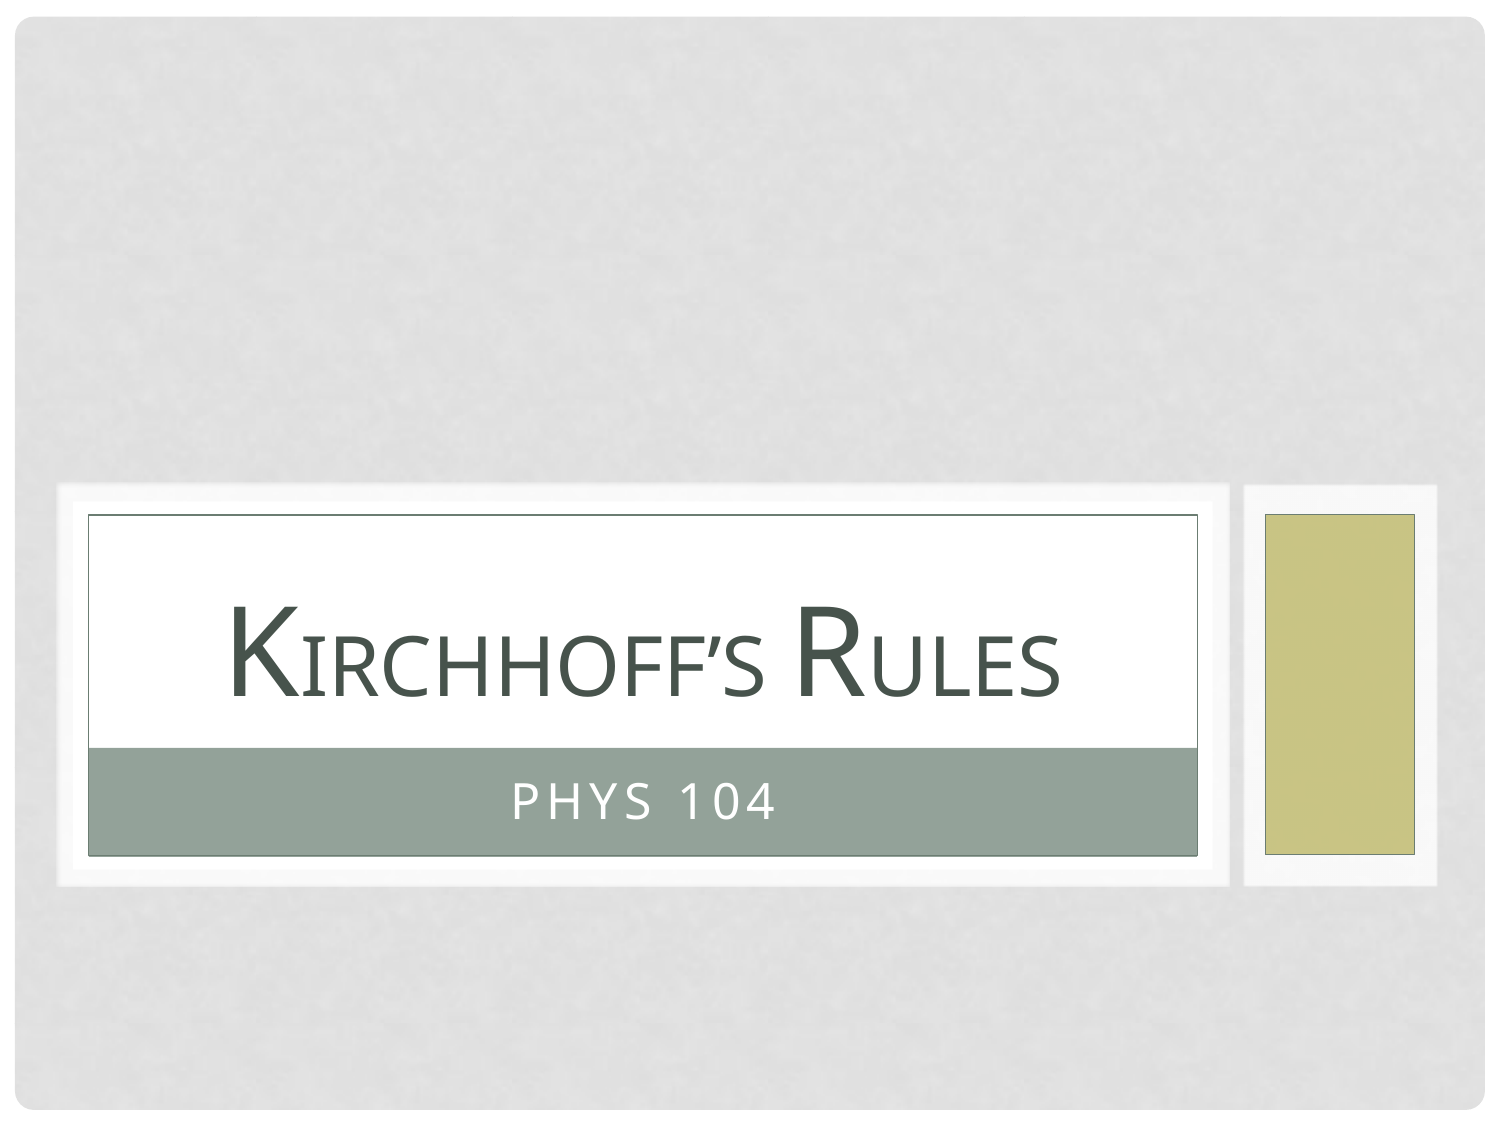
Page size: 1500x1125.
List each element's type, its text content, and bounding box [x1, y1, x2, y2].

title Kirchhoff’s Rules [99, 549, 1187, 730]
subtitle Phys 104 [105, 762, 1181, 838]
